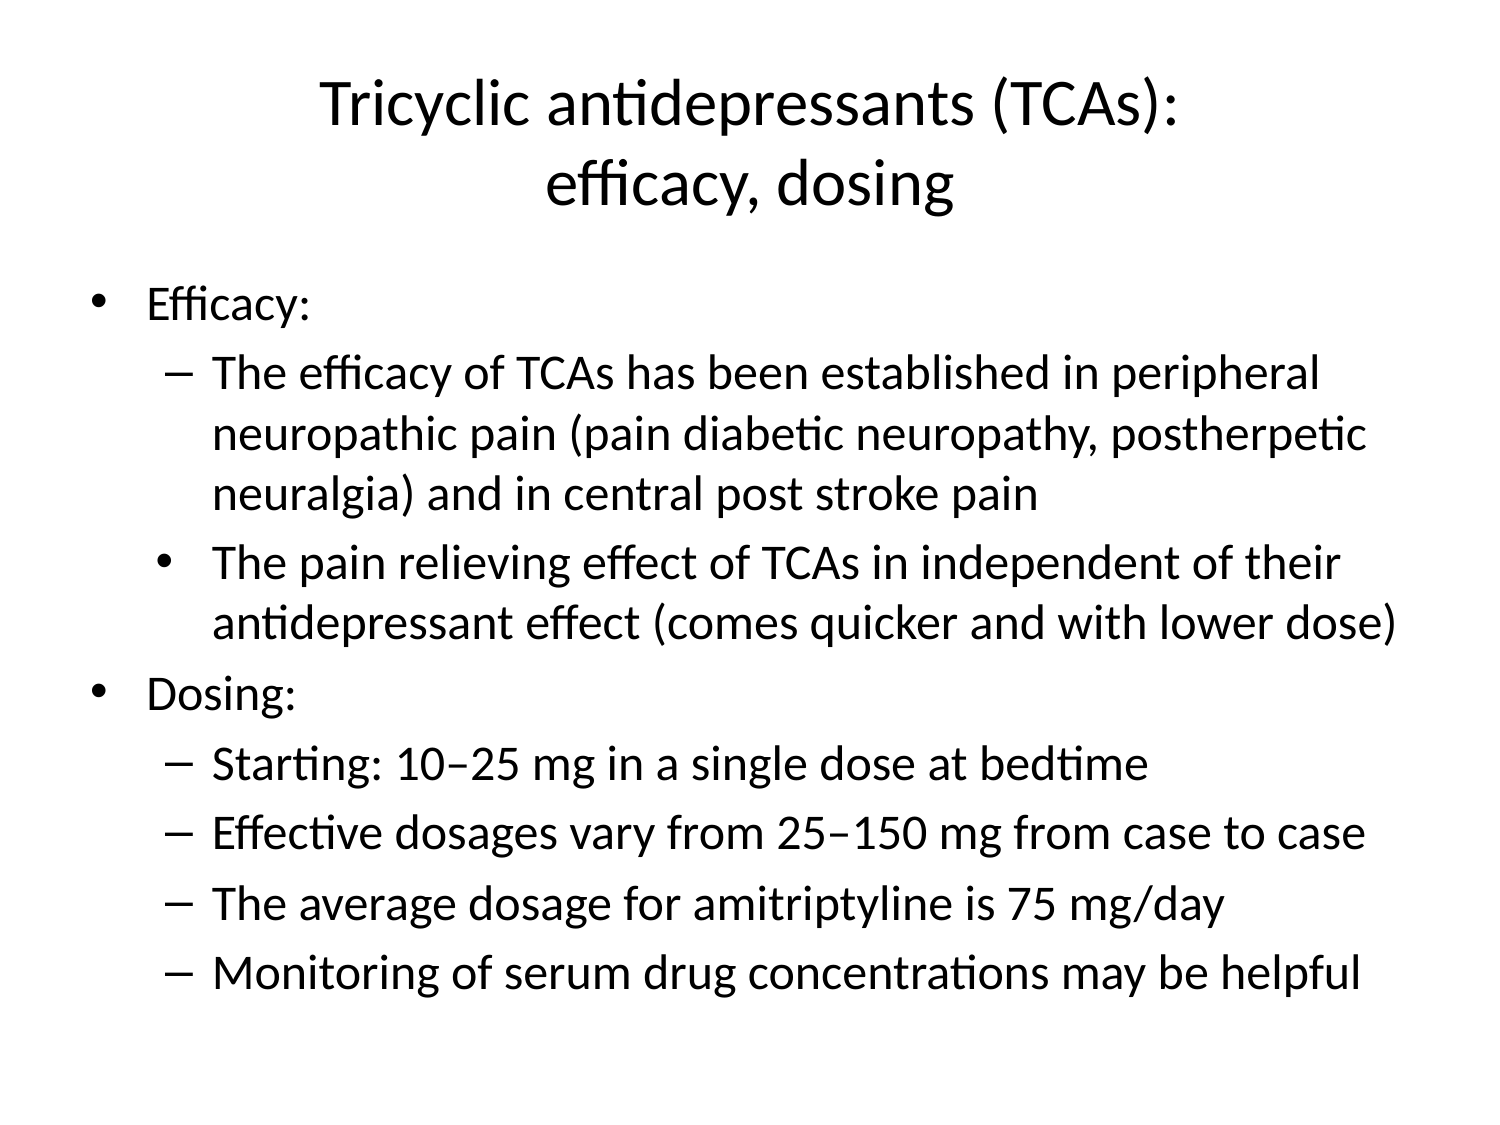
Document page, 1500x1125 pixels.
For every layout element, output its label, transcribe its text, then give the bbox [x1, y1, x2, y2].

list Efficacy: The efficacy of TCAs has been established in peripheral neuropathic pain (pain diabetic neuropathy, postherpetic neuralgia) and in central post stroke pain The pain relieving effect of TCAs in independent of their antidepressant effect (comes quicker and with lower dose) Dosing: Starting: 10–25 mg in a single dose at bedtime Effective dosages vary from 25–150 mg from case to case The average dosage for amitriptyline is 75 mg/day Monitoring of serum drug concentrations may be helpful [74, 262, 1426, 1006]
title Tricyclic antidepressants (TCAs): efficacy, dosing [74, 44, 1426, 233]
